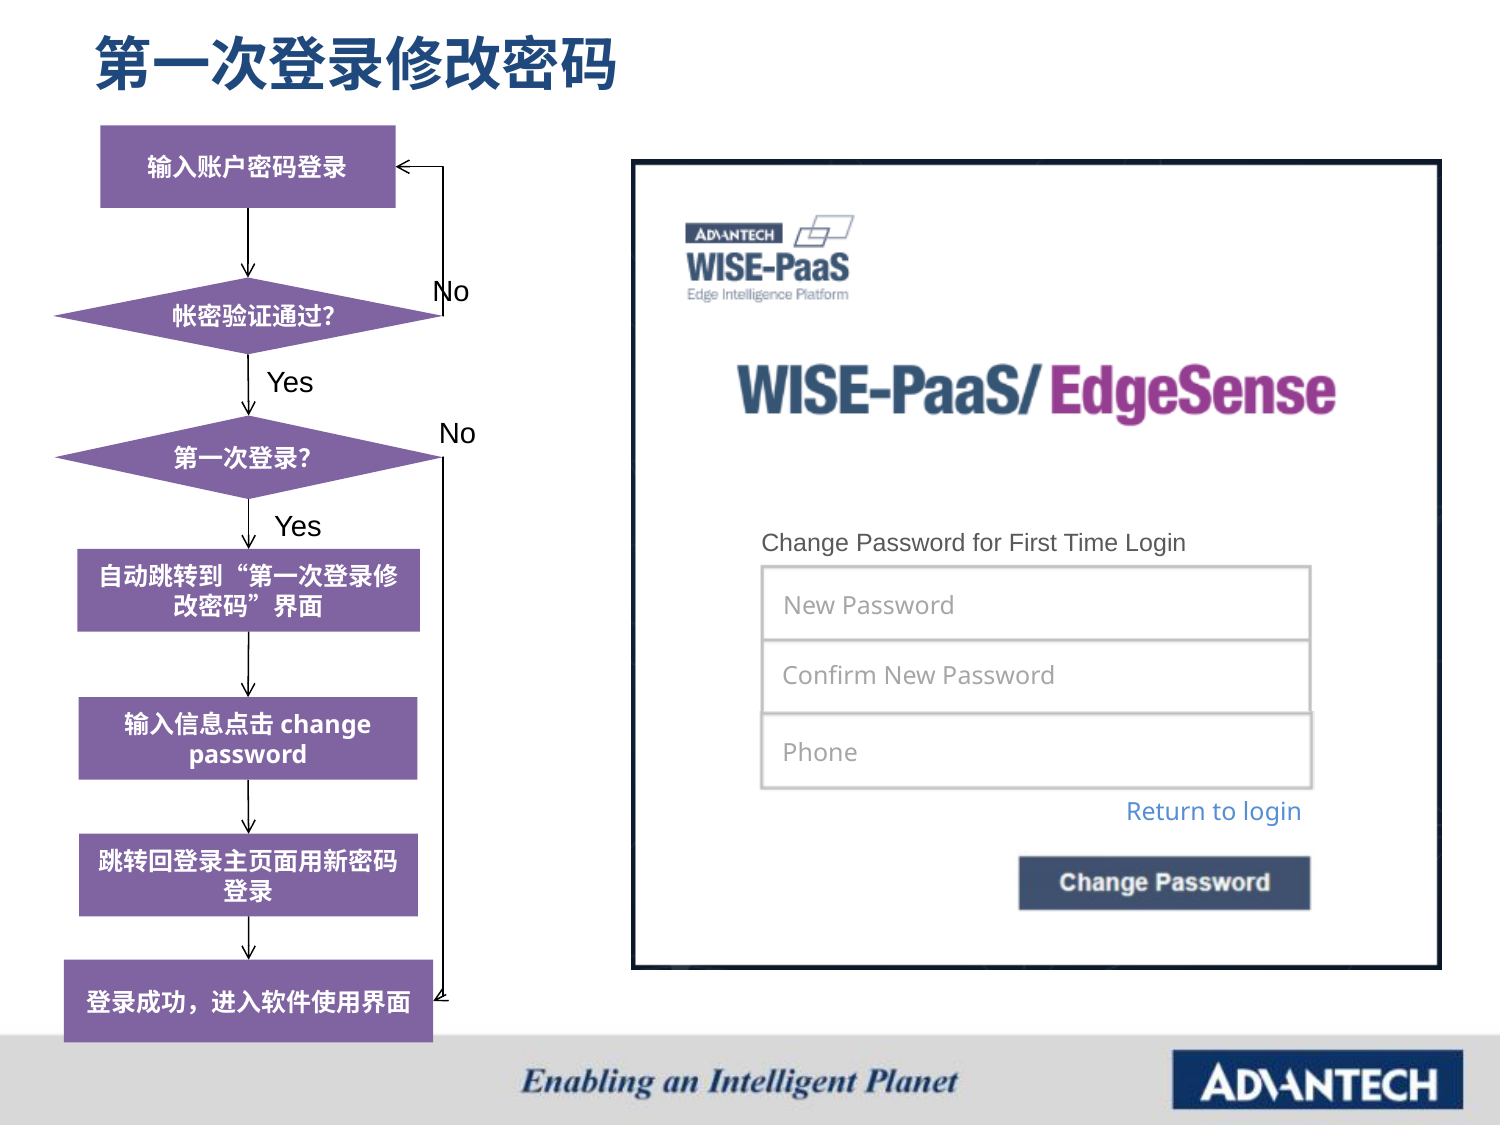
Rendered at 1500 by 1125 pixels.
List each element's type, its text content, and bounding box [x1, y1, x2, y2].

text_box Yes [251, 356, 370, 406]
text_box 帐密验证通过？ [53, 278, 402, 355]
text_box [631, 158, 1452, 971]
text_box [433, 457, 444, 1002]
text_box 输入账户密码登录 [100, 125, 396, 208]
text_box Yes [259, 499, 378, 550]
text_box 自动跳转到“第一次登录修改密码”界面 [77, 548, 420, 632]
text_box 第一次登录修改密码 [79, 30, 1437, 145]
text_box 跳转回登录主页面用新密码登录 [79, 833, 418, 917]
text_box 登录成功，进入软件使用界面 [63, 959, 434, 1043]
picture [0, 0, 1500, 1125]
text_box No [447, 265, 536, 316]
text_box No [424, 406, 543, 457]
text_box 第一次登录？ [54, 416, 430, 499]
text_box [395, 166, 444, 317]
text_box 输入信息点击change password [78, 697, 418, 780]
